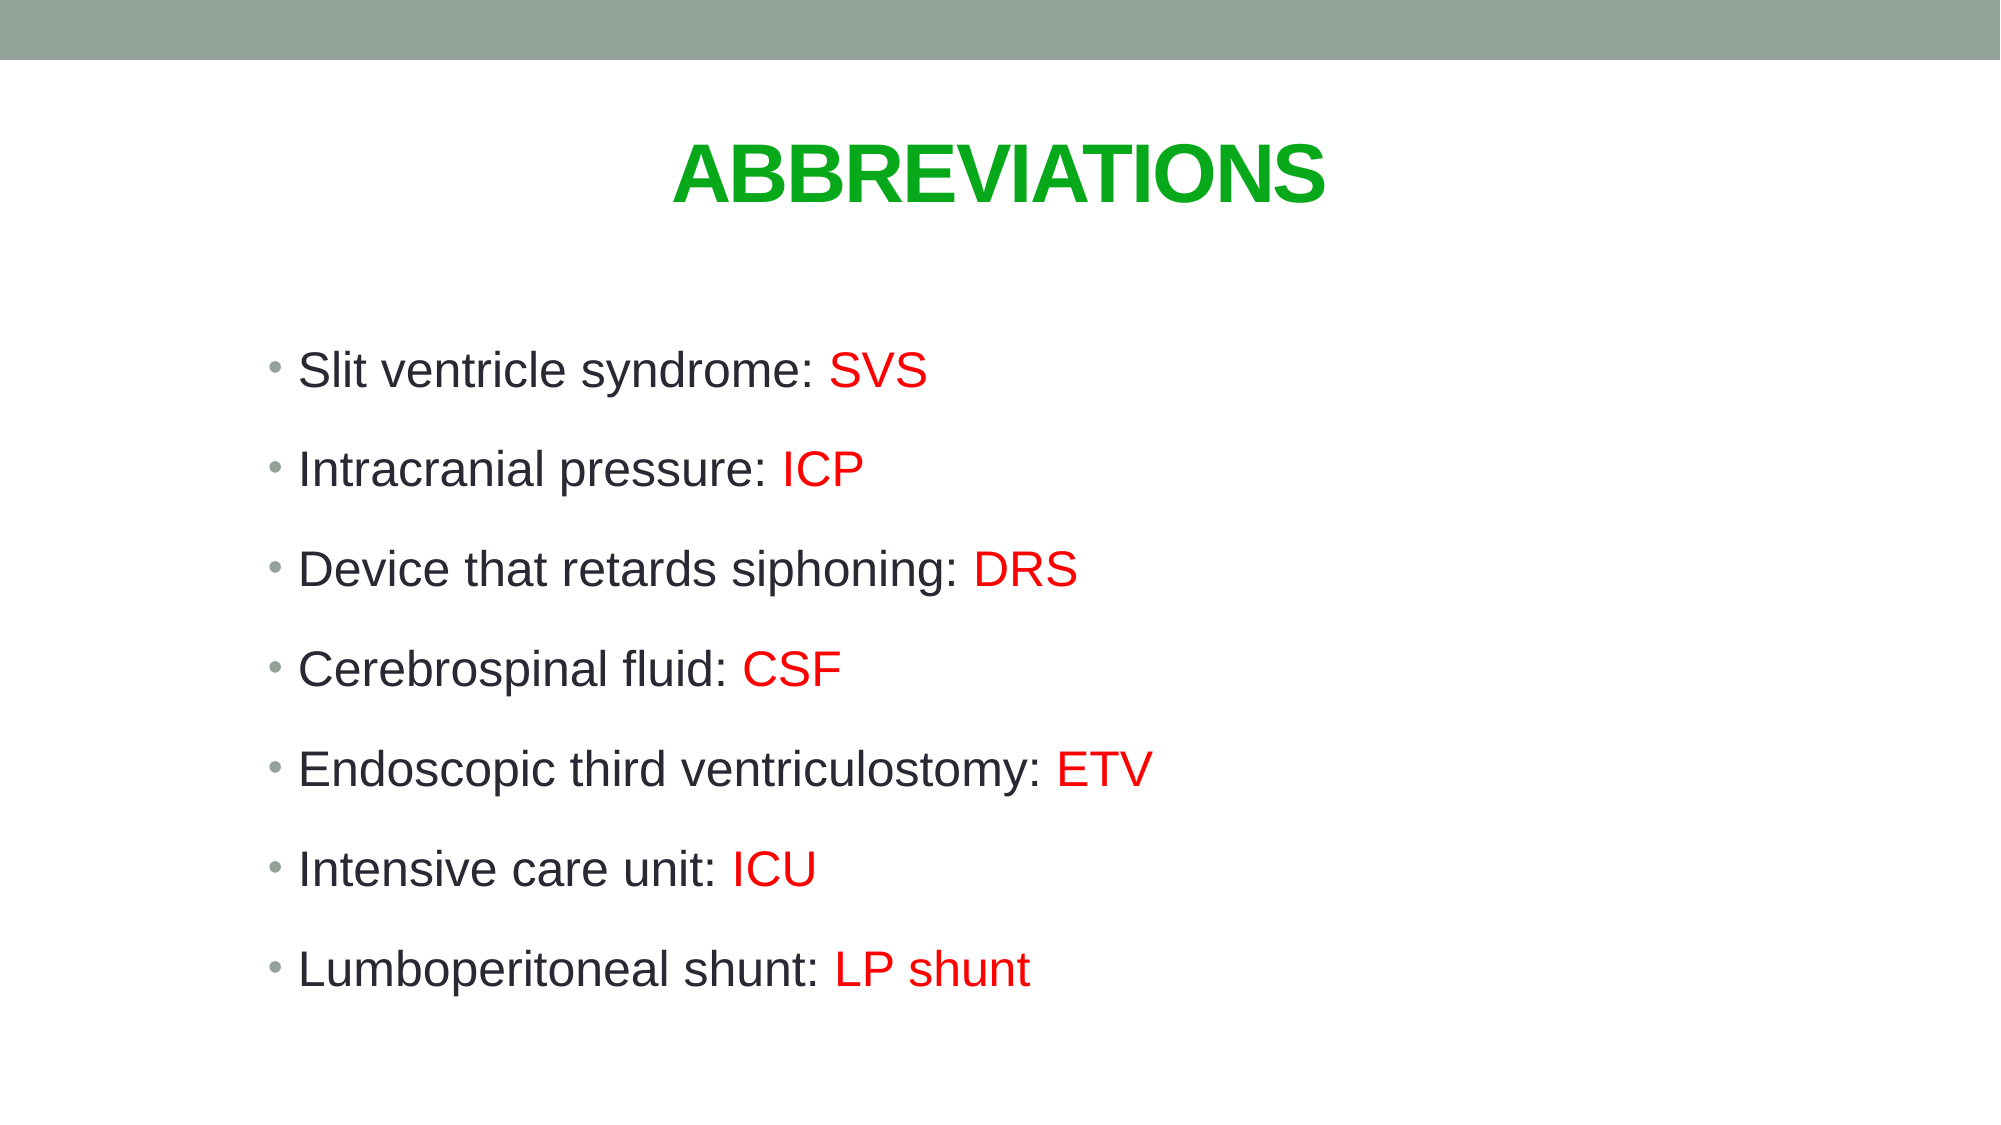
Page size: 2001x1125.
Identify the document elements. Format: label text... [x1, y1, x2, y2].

list Slit ventricle syndrome: SVS Intracranial pressure: ICP Device that retards siphoning: DRS Cerebrospinal fluid: CSF Endoscopic third ventriculostomy: ETV Intensive care unit: ICU Lumboperitoneal shunt: LP shunt [252, 299, 1683, 1014]
title ABBREVIATIONS [99, 87, 1900, 250]
